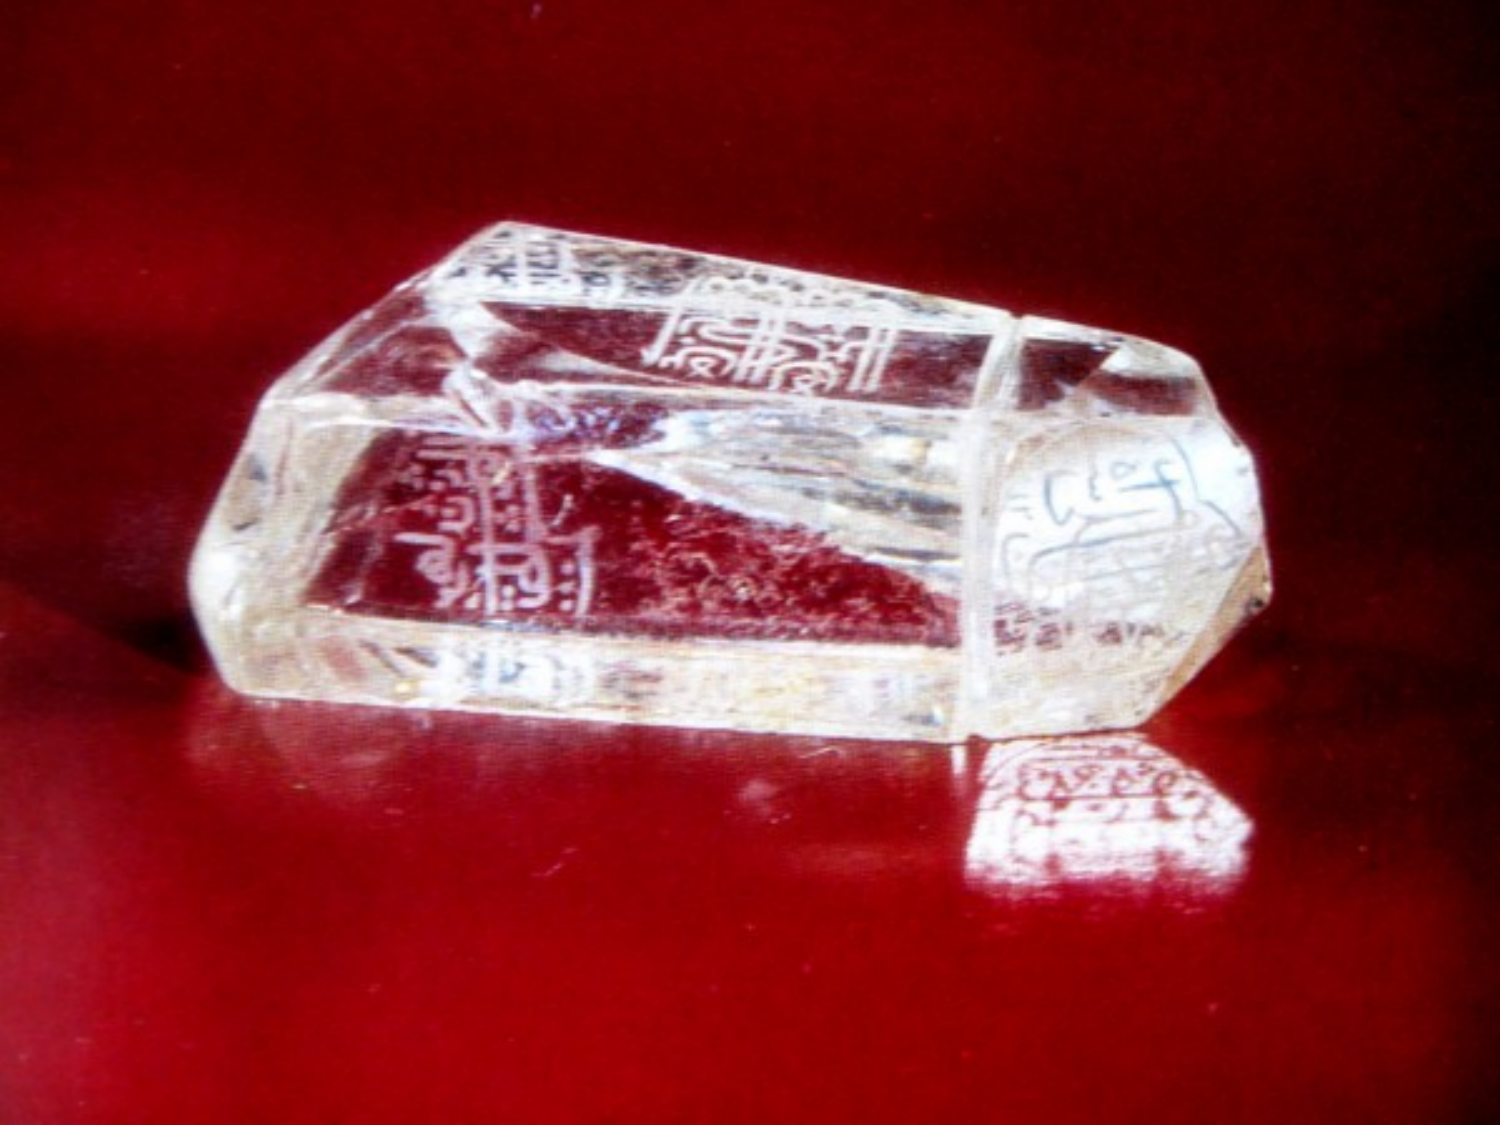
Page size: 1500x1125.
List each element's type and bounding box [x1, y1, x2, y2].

list [0, 0, 1500, 1125]
